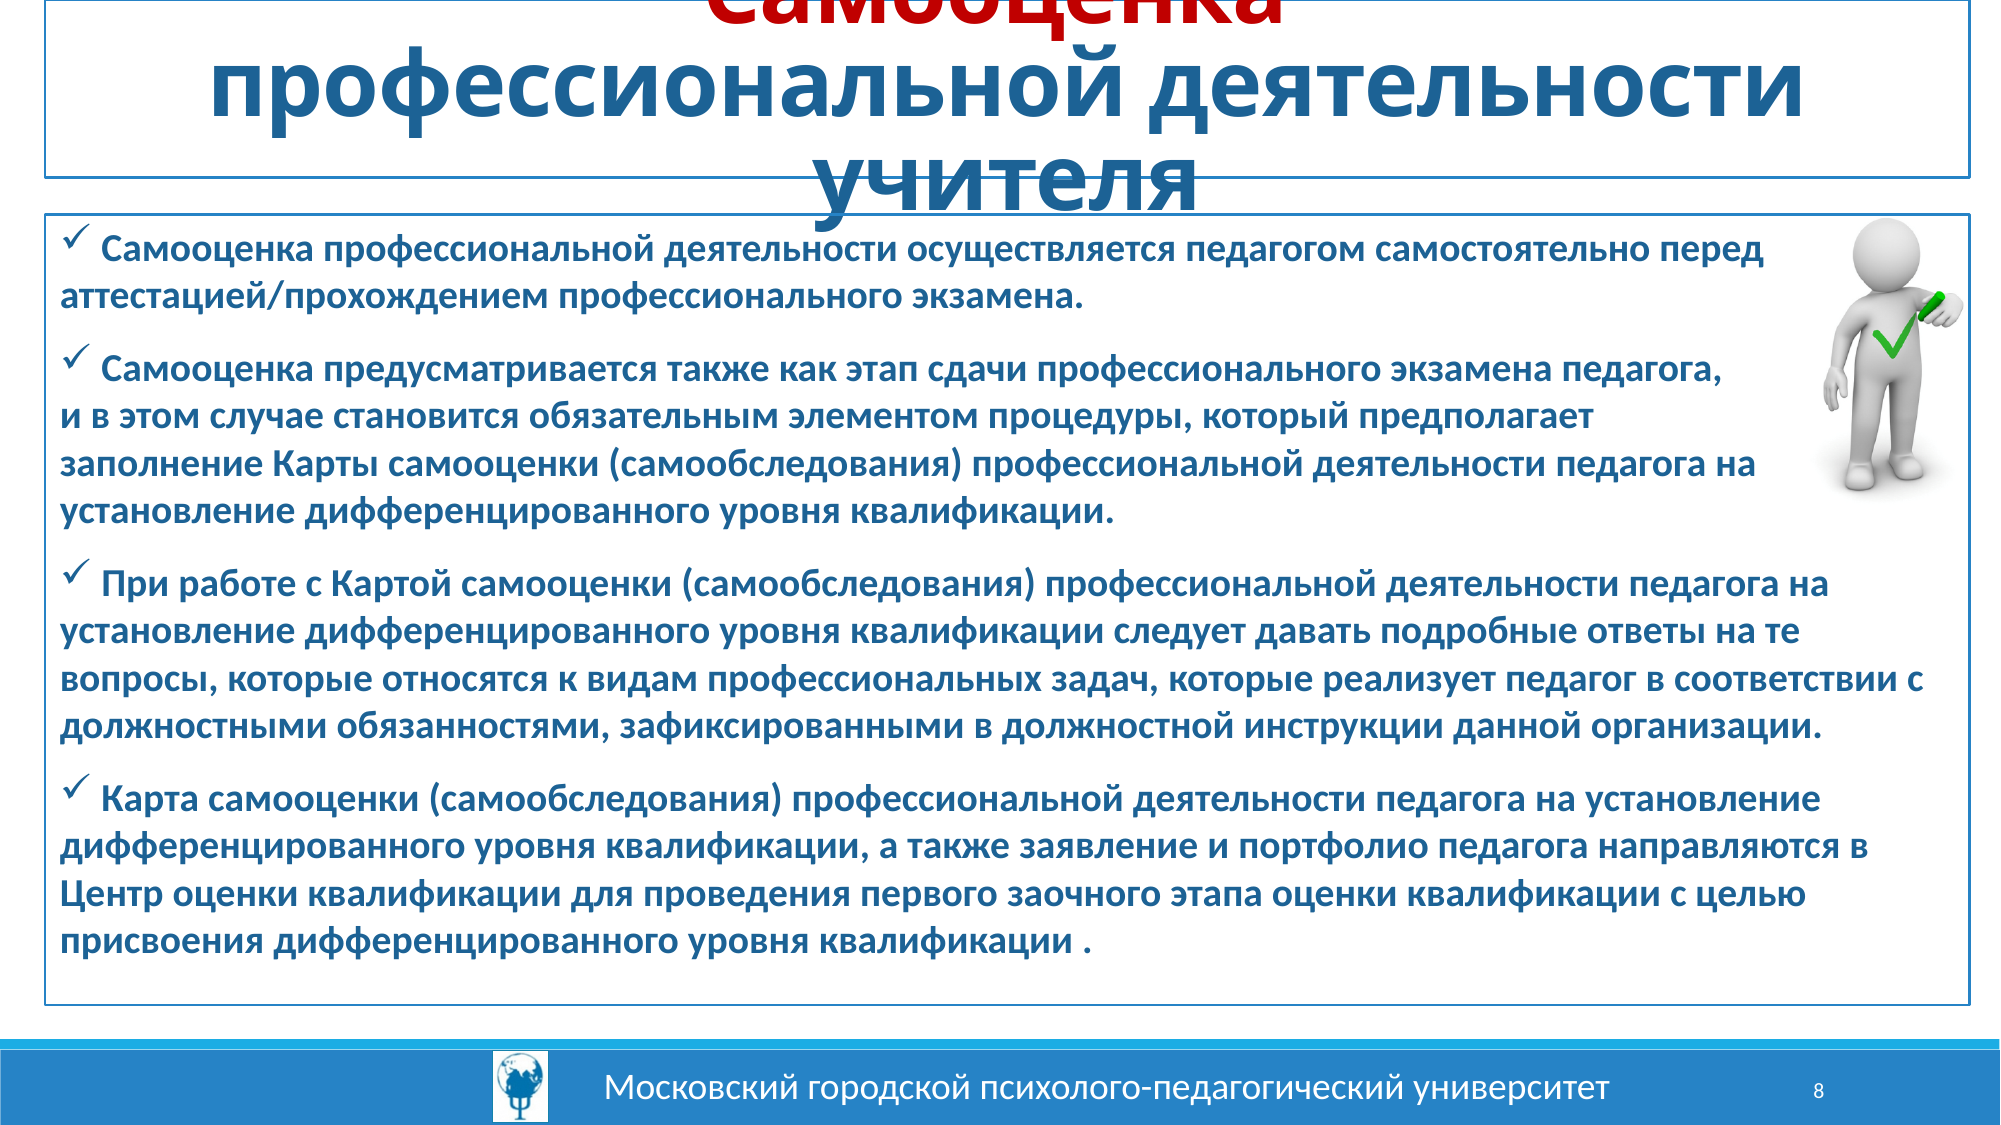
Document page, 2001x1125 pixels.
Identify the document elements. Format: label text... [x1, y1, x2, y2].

text_box Самооценка профессиональной деятельности осуществляется педагогом самостоятельно перед аттестацией/прохождением профессионального экзамена. Самооценка предусматривается также как этап сдачи профессионального экзамена педагога, и в этом случае становится обязательным элементом процедуры, который предполагает заполнение Карты самооценки (самообследования) профессиональной деятельности педагога на установление дифференцированного уровня квалификации. При работе с Картой самооценки (самообследования) профессиональной деятельности педагога на установление дифференцированного уровня квалификации следует давать подробные ответы на те вопросы, которые относятся к видам профессиональных задач, которые реализует педагог в соответствии с должностными обязанностями, зафиксированными в должностной инструкции данной организации. Карта самооценки (самообследования) профессиональной деятельности педагога на установление дифференцированного уровня квалификации, а также заявление и портфолио педагога направляются в Центр оценки квалификации для проведения первого заочного этапа оценки квалификации с целью присвоения дифференцированного уровня квалификации . [44, 213, 1971, 1006]
picture [1763, 194, 2000, 509]
title Самооценка профессиональной деятельности учителя [44, 0, 1971, 179]
picture [491, 1049, 549, 1124]
text_box Московский городской психолого-педагогический университет [464, 1042, 1750, 1125]
slide_number 8 [1750, 1059, 1840, 1120]
